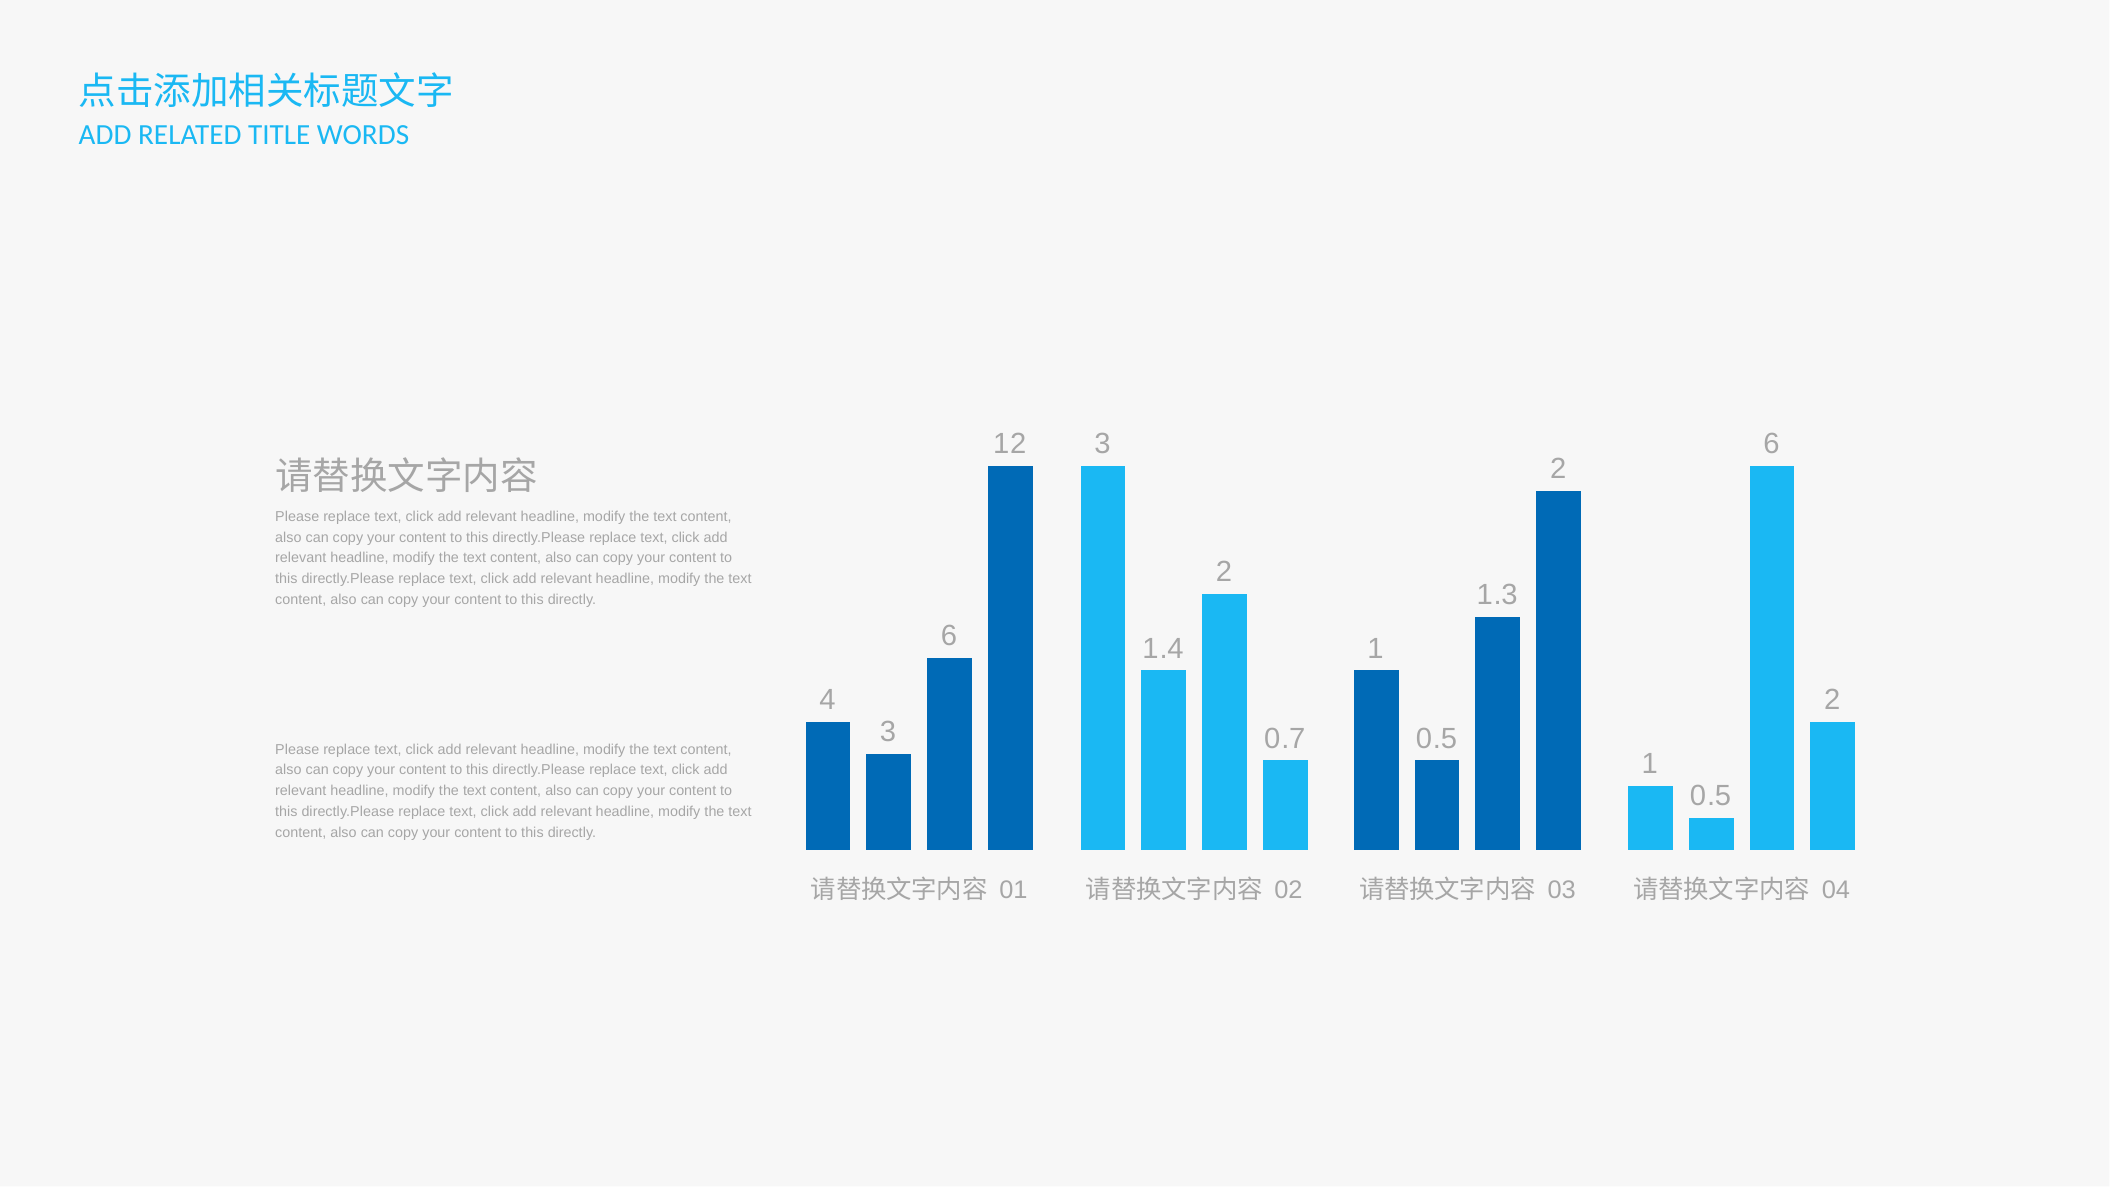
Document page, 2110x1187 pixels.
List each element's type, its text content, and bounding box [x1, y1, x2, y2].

text_box 请替换文字内容 01 [810, 867, 1028, 905]
text_box 请替换文字内容 02 [1085, 867, 1303, 905]
text_box ADD RELATED TITLE WORDS [62, 107, 426, 159]
chart [1614, 392, 1869, 860]
text_box 点击添加相关标题文字 [62, 59, 470, 121]
text_box 请替换文字内容 03 [1359, 867, 1576, 905]
text_box 请替换文字内容 04 [1633, 867, 1850, 905]
chart [792, 392, 1046, 860]
chart [1340, 392, 1594, 860]
chart [1067, 392, 1321, 860]
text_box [275, 443, 758, 842]
